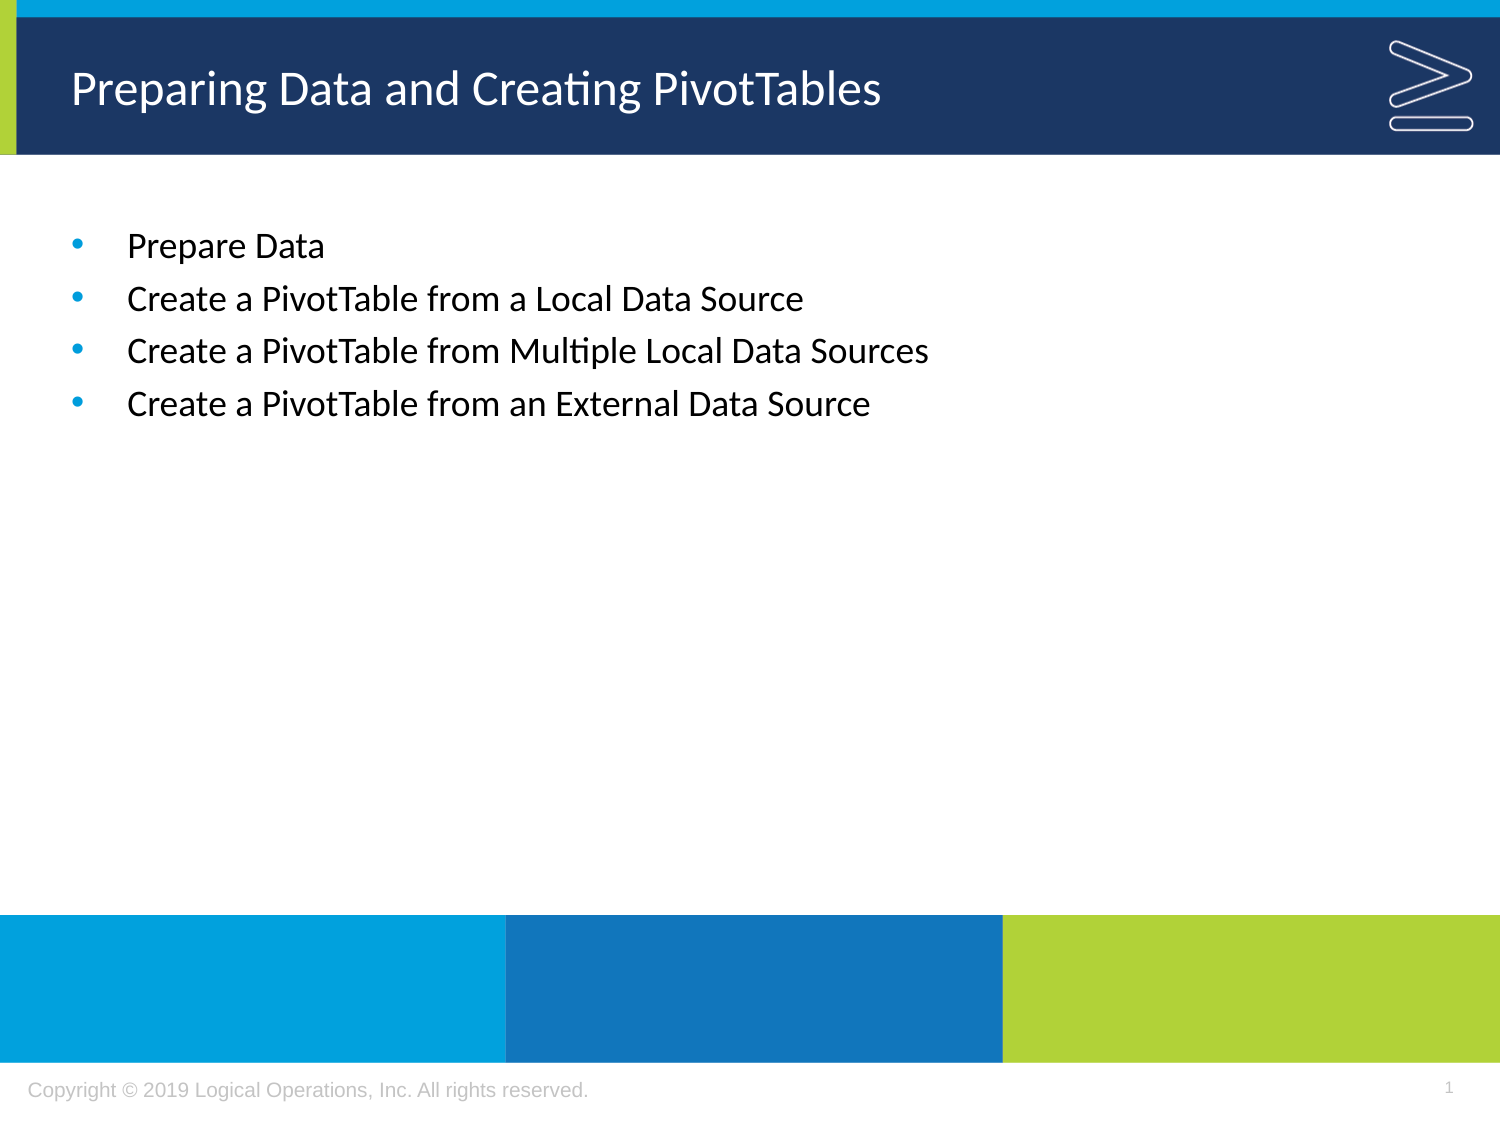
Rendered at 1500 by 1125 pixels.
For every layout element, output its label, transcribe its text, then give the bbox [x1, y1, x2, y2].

picture [506, 915, 1500, 1063]
list Prepare Data Create a PivotTable from a Local Data Source Create a PivotTable from Multiple Local Data Sources Create a PivotTable from an External Data Source [56, 213, 1444, 892]
title Preparing Data and Creating PivotTables [56, 16, 1350, 155]
picture [1350, 18, 1500, 155]
picture [0, 0, 56, 155]
slide_number 1 [1118, 1057, 1469, 1118]
